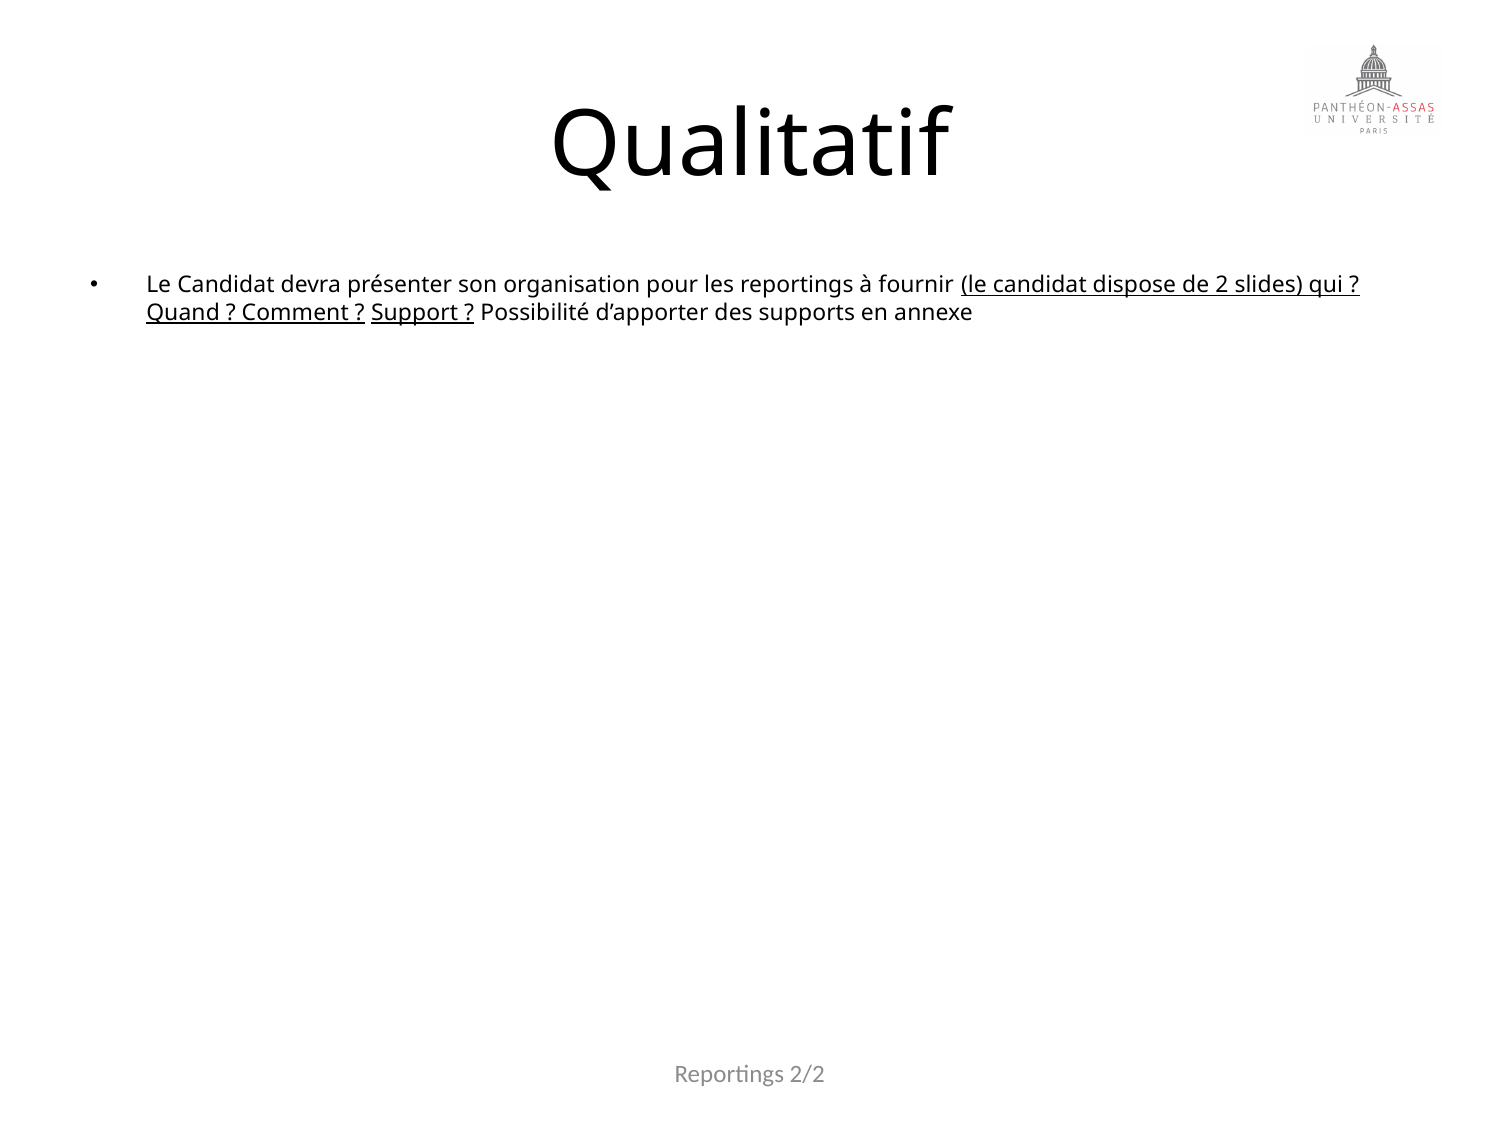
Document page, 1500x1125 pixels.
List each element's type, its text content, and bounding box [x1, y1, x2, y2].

picture [1304, 44, 1443, 134]
footer Reportings 2/2 [512, 1042, 988, 1103]
list Le Candidat devra présenter son organisation pour les reportings à fournir (le candidat dispose de 2 slides) qui ? Quand ? Comment ? Support ? Possibilité d’apporter des supports en annexe [75, 262, 1425, 1005]
title Qualitatif [75, 45, 1425, 233]
